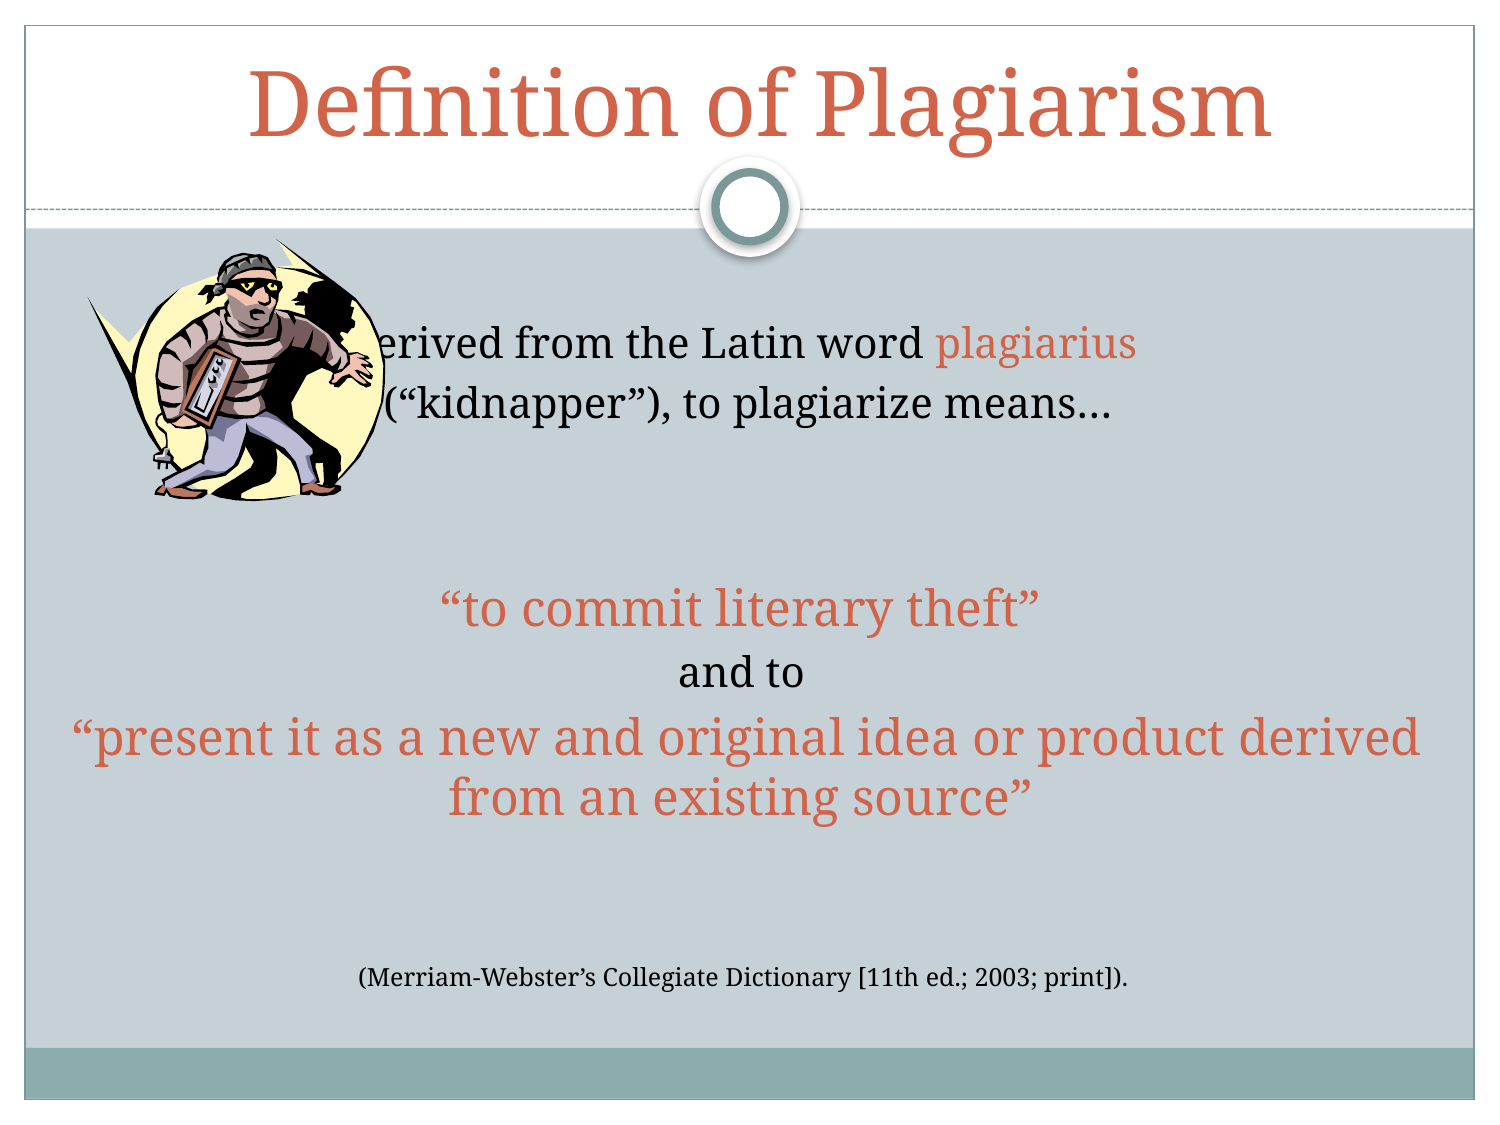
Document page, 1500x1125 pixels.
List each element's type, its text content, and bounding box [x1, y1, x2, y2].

list Derived from the Latin word plagiarius (“kidnapper”), to plagiarize means… “to commit literary theft” and to “present it as a new and original idea or product derived from an existing source” (Merriam-Webster’s Collegiate Dictionary [11th ed.; 2003; print]). [49, 250, 1445, 1001]
title Definition of Plagiarism [49, 37, 1450, 162]
picture [87, 237, 388, 504]
